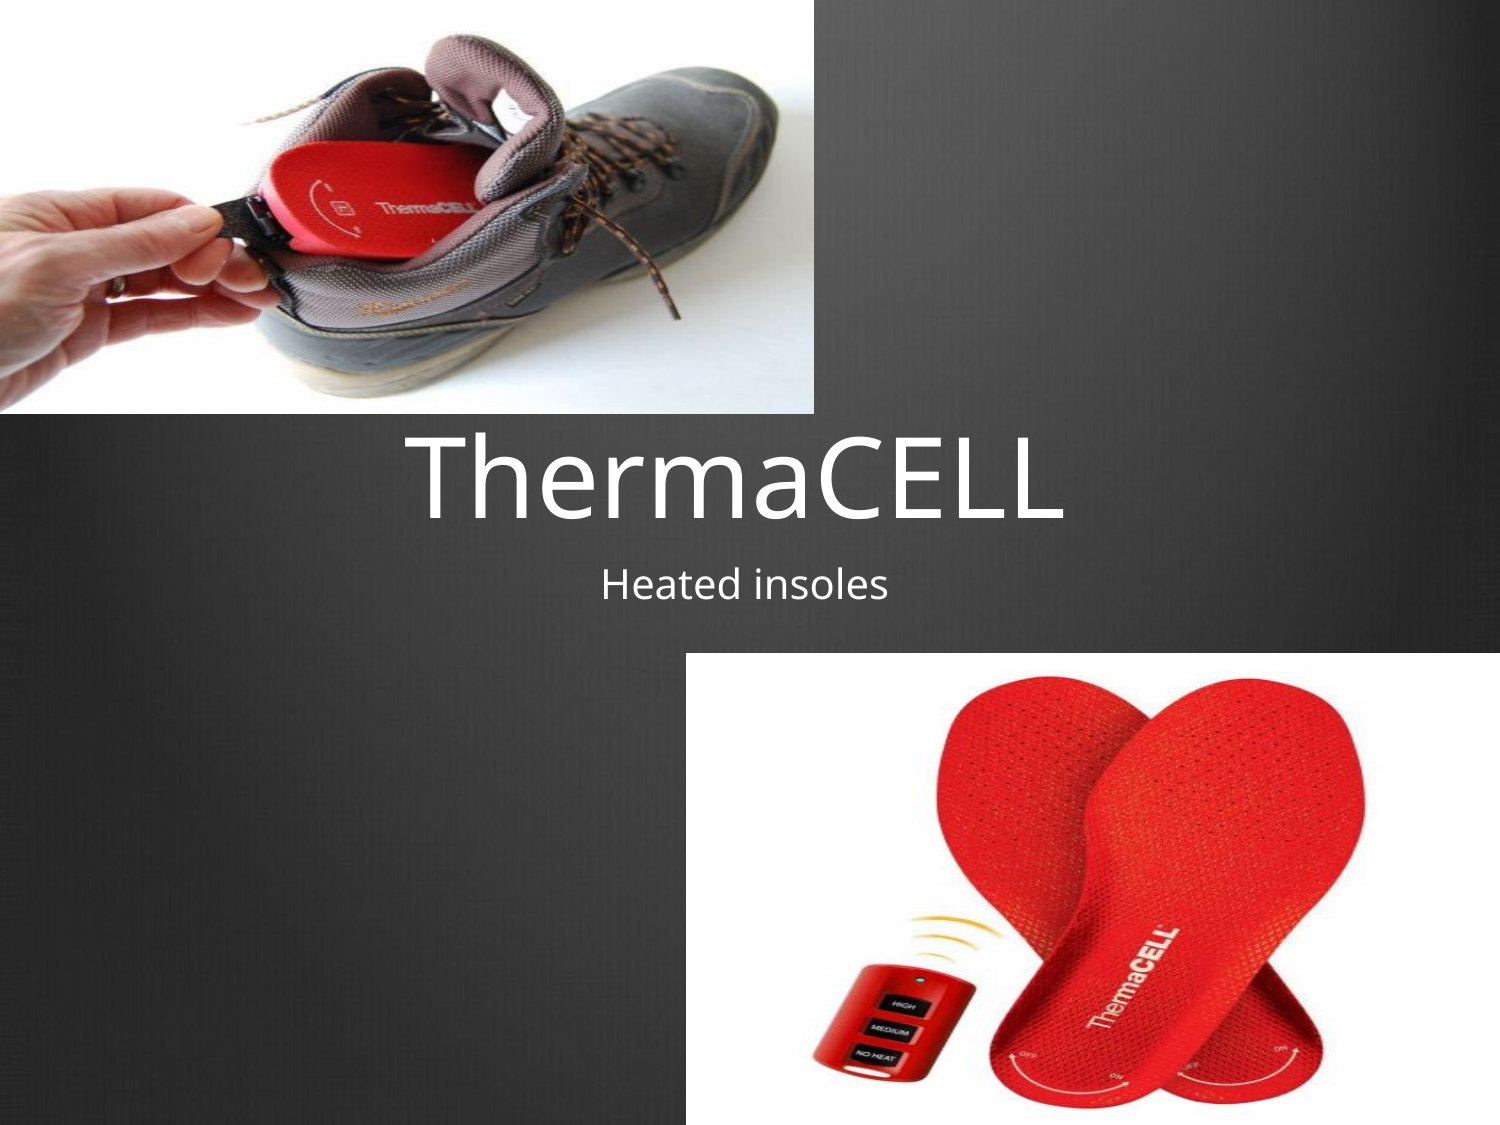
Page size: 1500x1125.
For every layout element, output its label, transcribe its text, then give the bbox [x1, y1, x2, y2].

picture [686, 653, 1500, 1125]
subtitle Heated insoles [112, 549, 1388, 694]
picture [0, 0, 814, 414]
title ThermaCELL [112, 387, 1388, 549]
